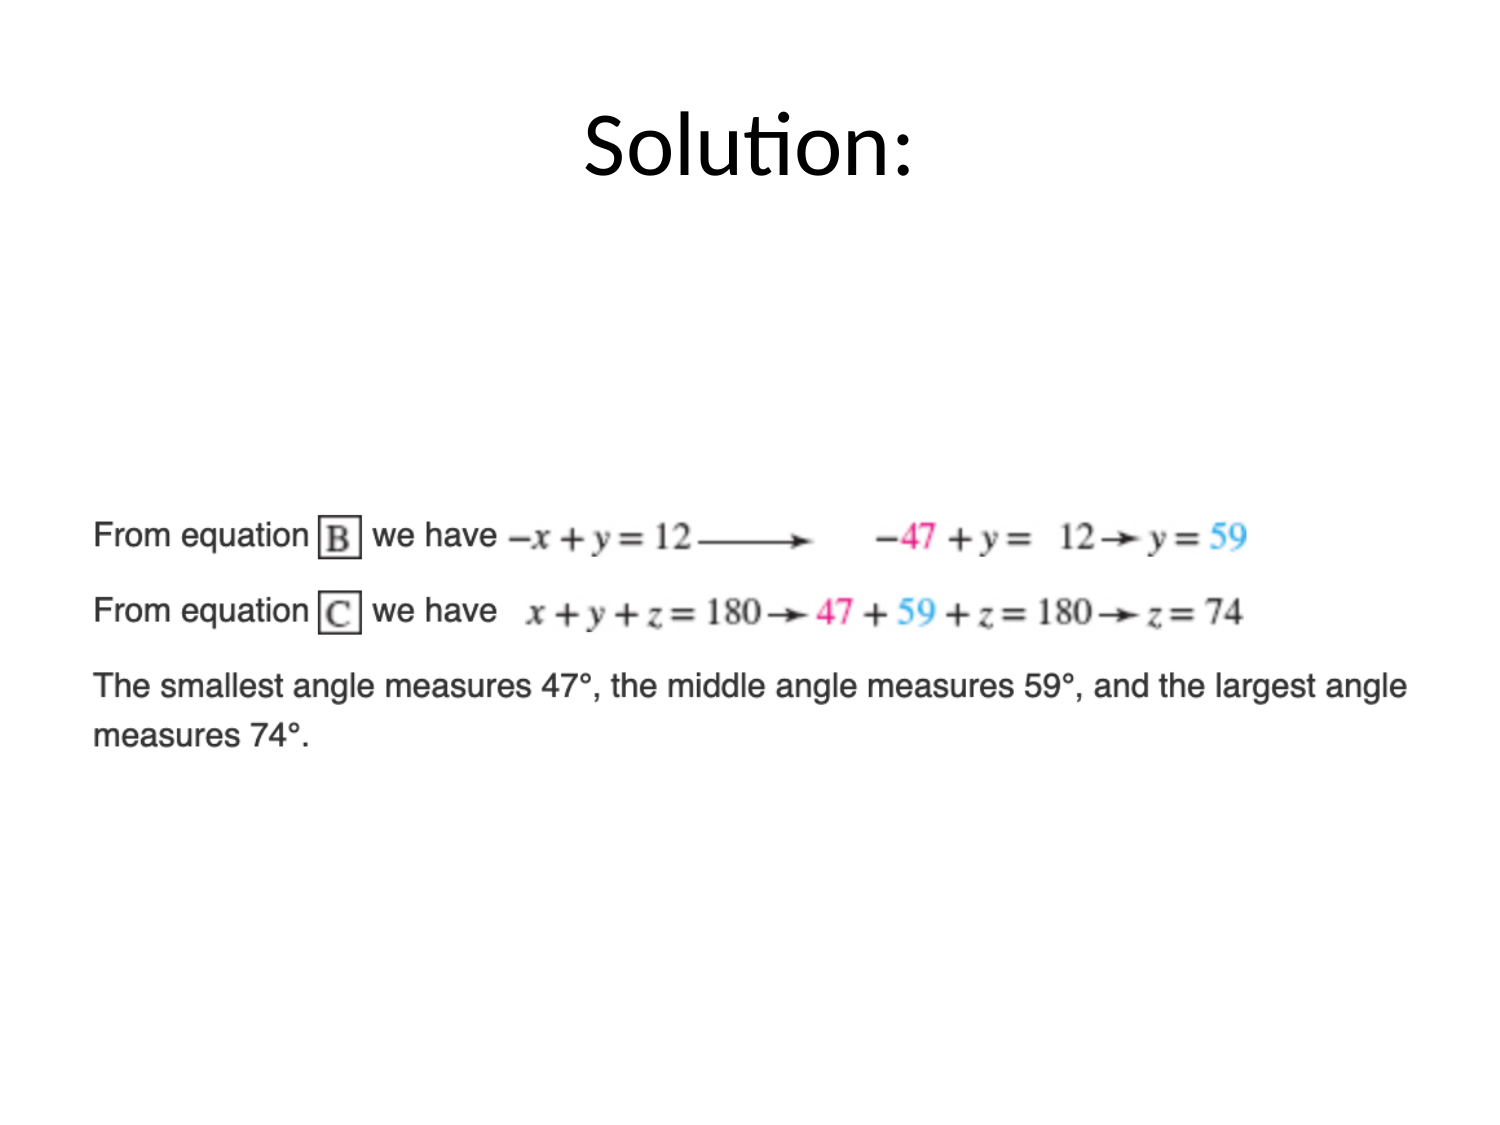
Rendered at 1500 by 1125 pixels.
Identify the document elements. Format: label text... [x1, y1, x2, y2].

title Solution: [75, 45, 1425, 233]
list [74, 262, 1426, 1006]
